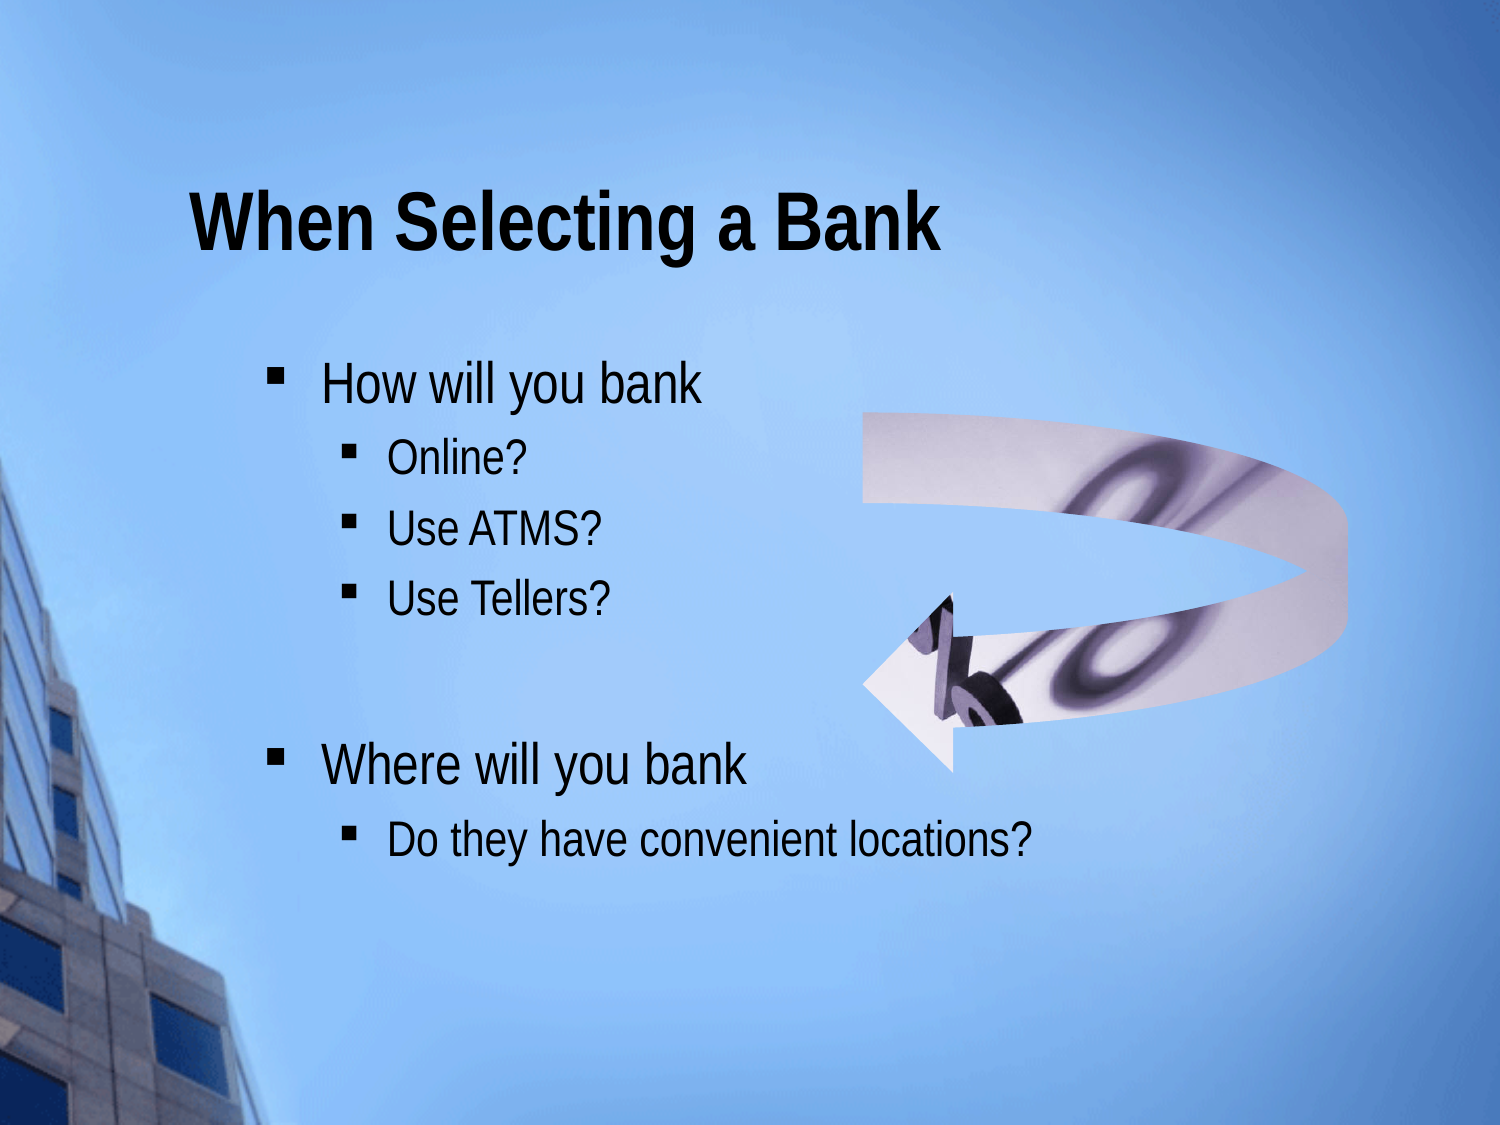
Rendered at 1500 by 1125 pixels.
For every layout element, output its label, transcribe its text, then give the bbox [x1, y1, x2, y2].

list How will you bank Online? Use ATMS? Use Tellers? Where will you bank Do they have convenient locations? [249, 337, 1413, 913]
title When Selecting a Bank [174, 112, 1338, 276]
picture [0, 0, 1500, 1125]
